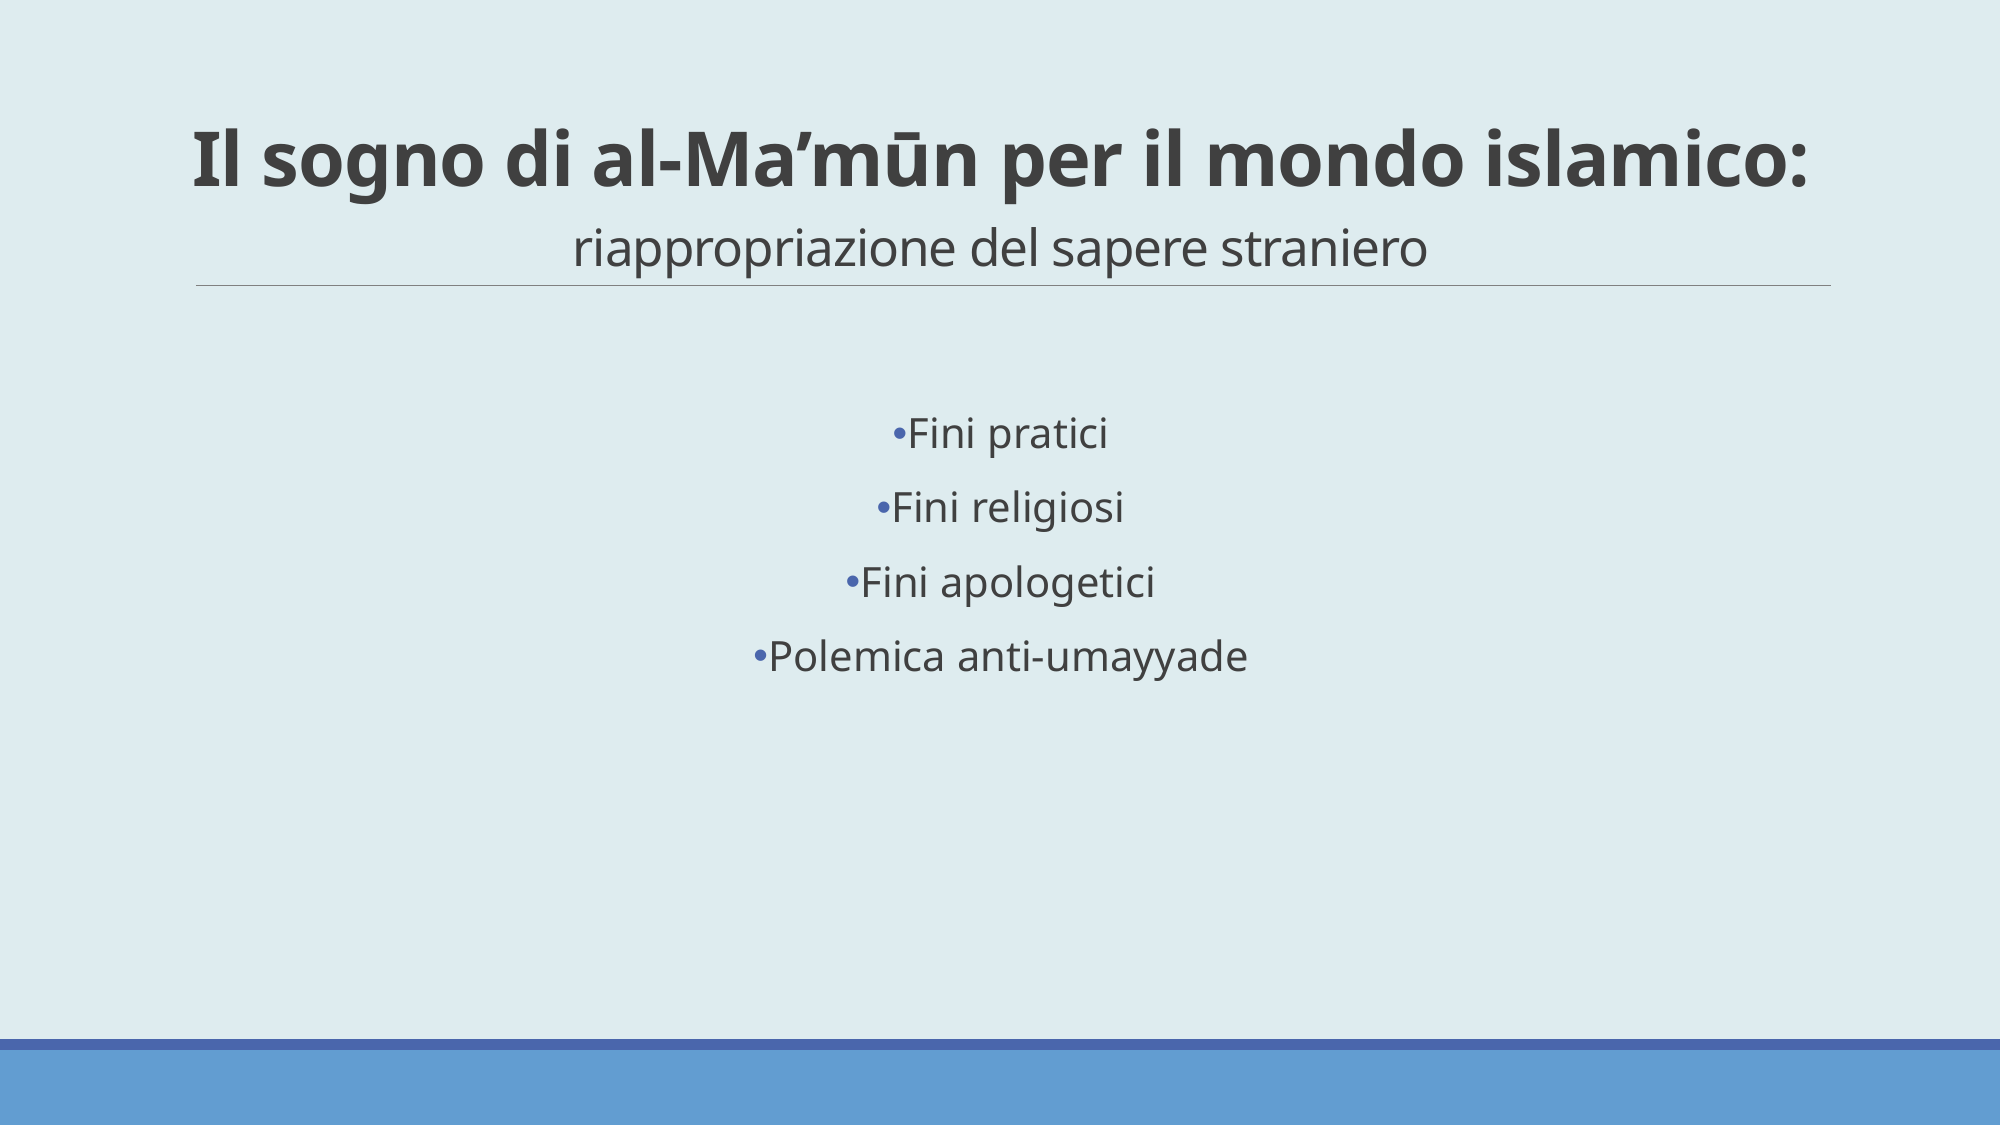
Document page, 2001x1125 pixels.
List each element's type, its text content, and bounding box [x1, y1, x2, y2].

title Il sogno di al-Ma’mūn per il mondo islamico: riappropriazione del sapere straniero [138, 60, 1864, 285]
list Fini pratici Fini religiosi Fini apologetici Polemica anti-umayyade [561, 405, 1441, 814]
